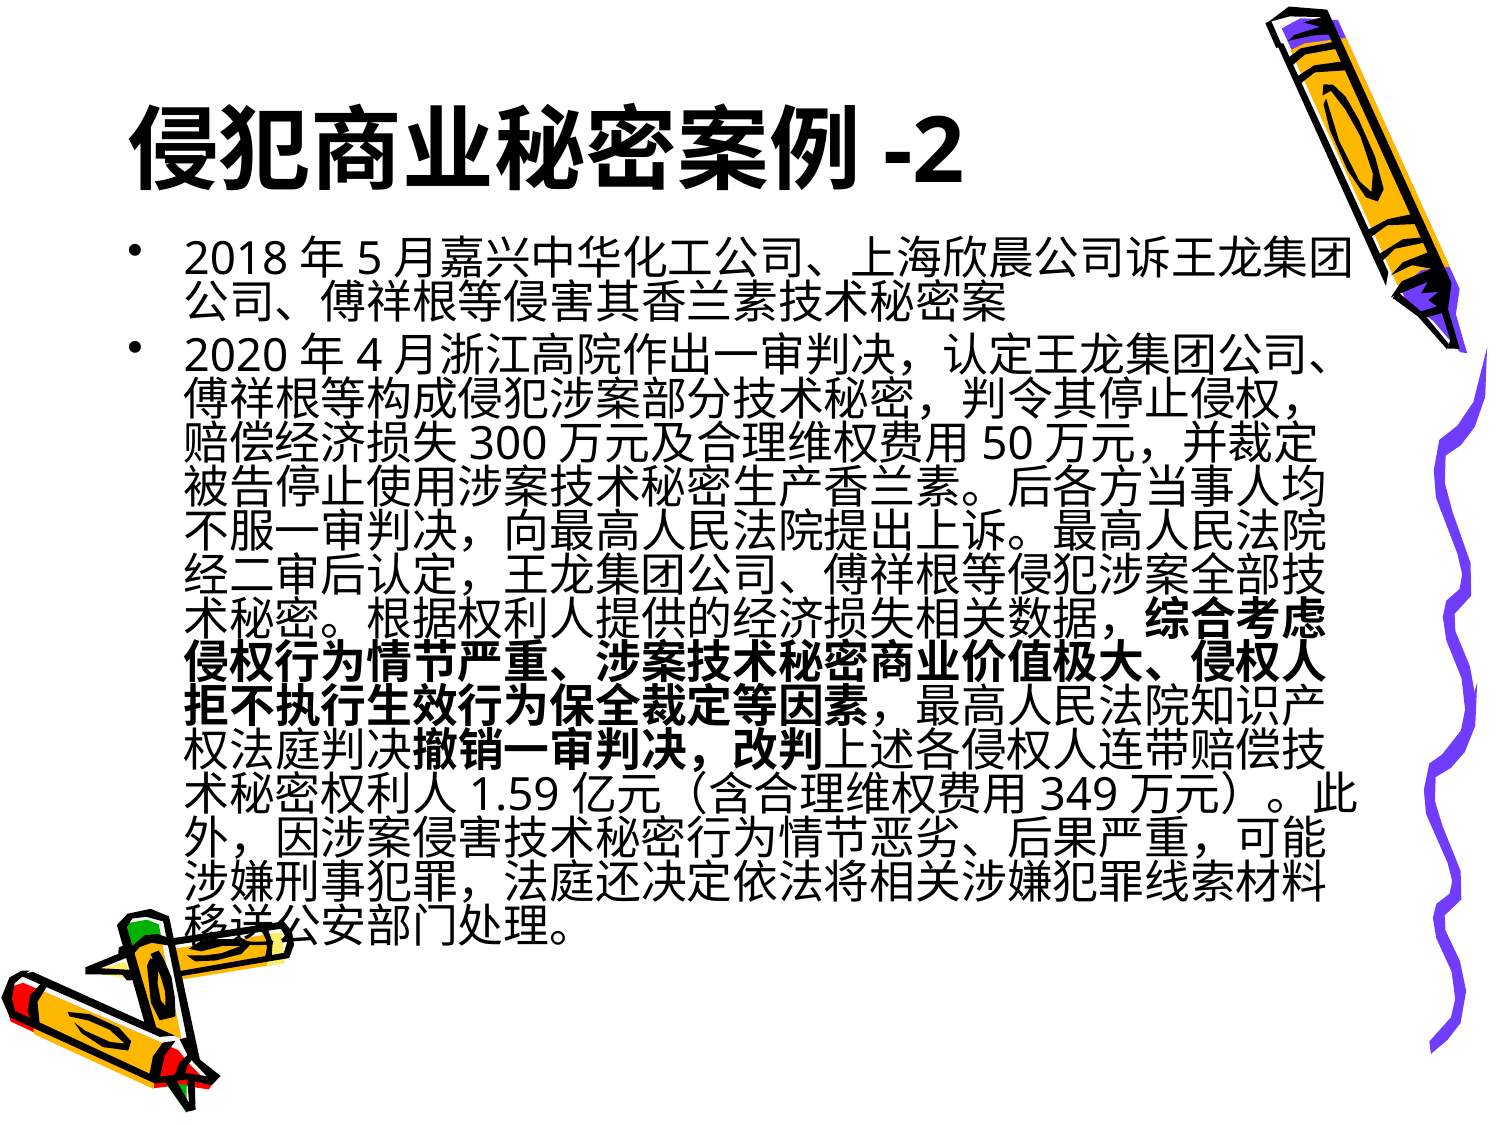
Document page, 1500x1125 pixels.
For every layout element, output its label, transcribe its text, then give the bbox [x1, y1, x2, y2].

title 侵犯商业秘密案例-2 [112, 24, 1240, 209]
list 2018年5月嘉兴中华化工公司、上海欣晨公司诉王龙集团公司、傅祥根等侵害其香兰素技术秘密案 2020年4月浙江高院作出一审判决，认定王龙集团公司、傅祥根等构成侵犯涉案部分技术秘密，判令其停止侵权，赔偿经济损失300万元及合理维权费用50万元，并裁定被告停止使用涉案技术秘密生产香兰素。后各方当事人均不服一审判决，向最高人民法院提出上诉。最高人民法院经二审后认定，王龙集团公司、傅祥根等侵犯涉案全部技术秘密。根据权利人提供的经济损失相关数据，综合考虑侵权行为情节严重、涉案技术秘密商业价值极大、侵权人拒不执行生效行为保全裁定等因素，最高人民法院知识产权法庭判决撤销一审判决，改判上述各侵权人连带赔偿技术秘密权利人1.59亿元（含合理维权费用349万元）。此外，因涉案侵害技术秘密行为情节恶劣、后果严重，可能涉嫌刑事犯罪，法庭还决定依法将相关涉嫌犯罪线索材料移送公安部门处理。 [112, 231, 1376, 988]
